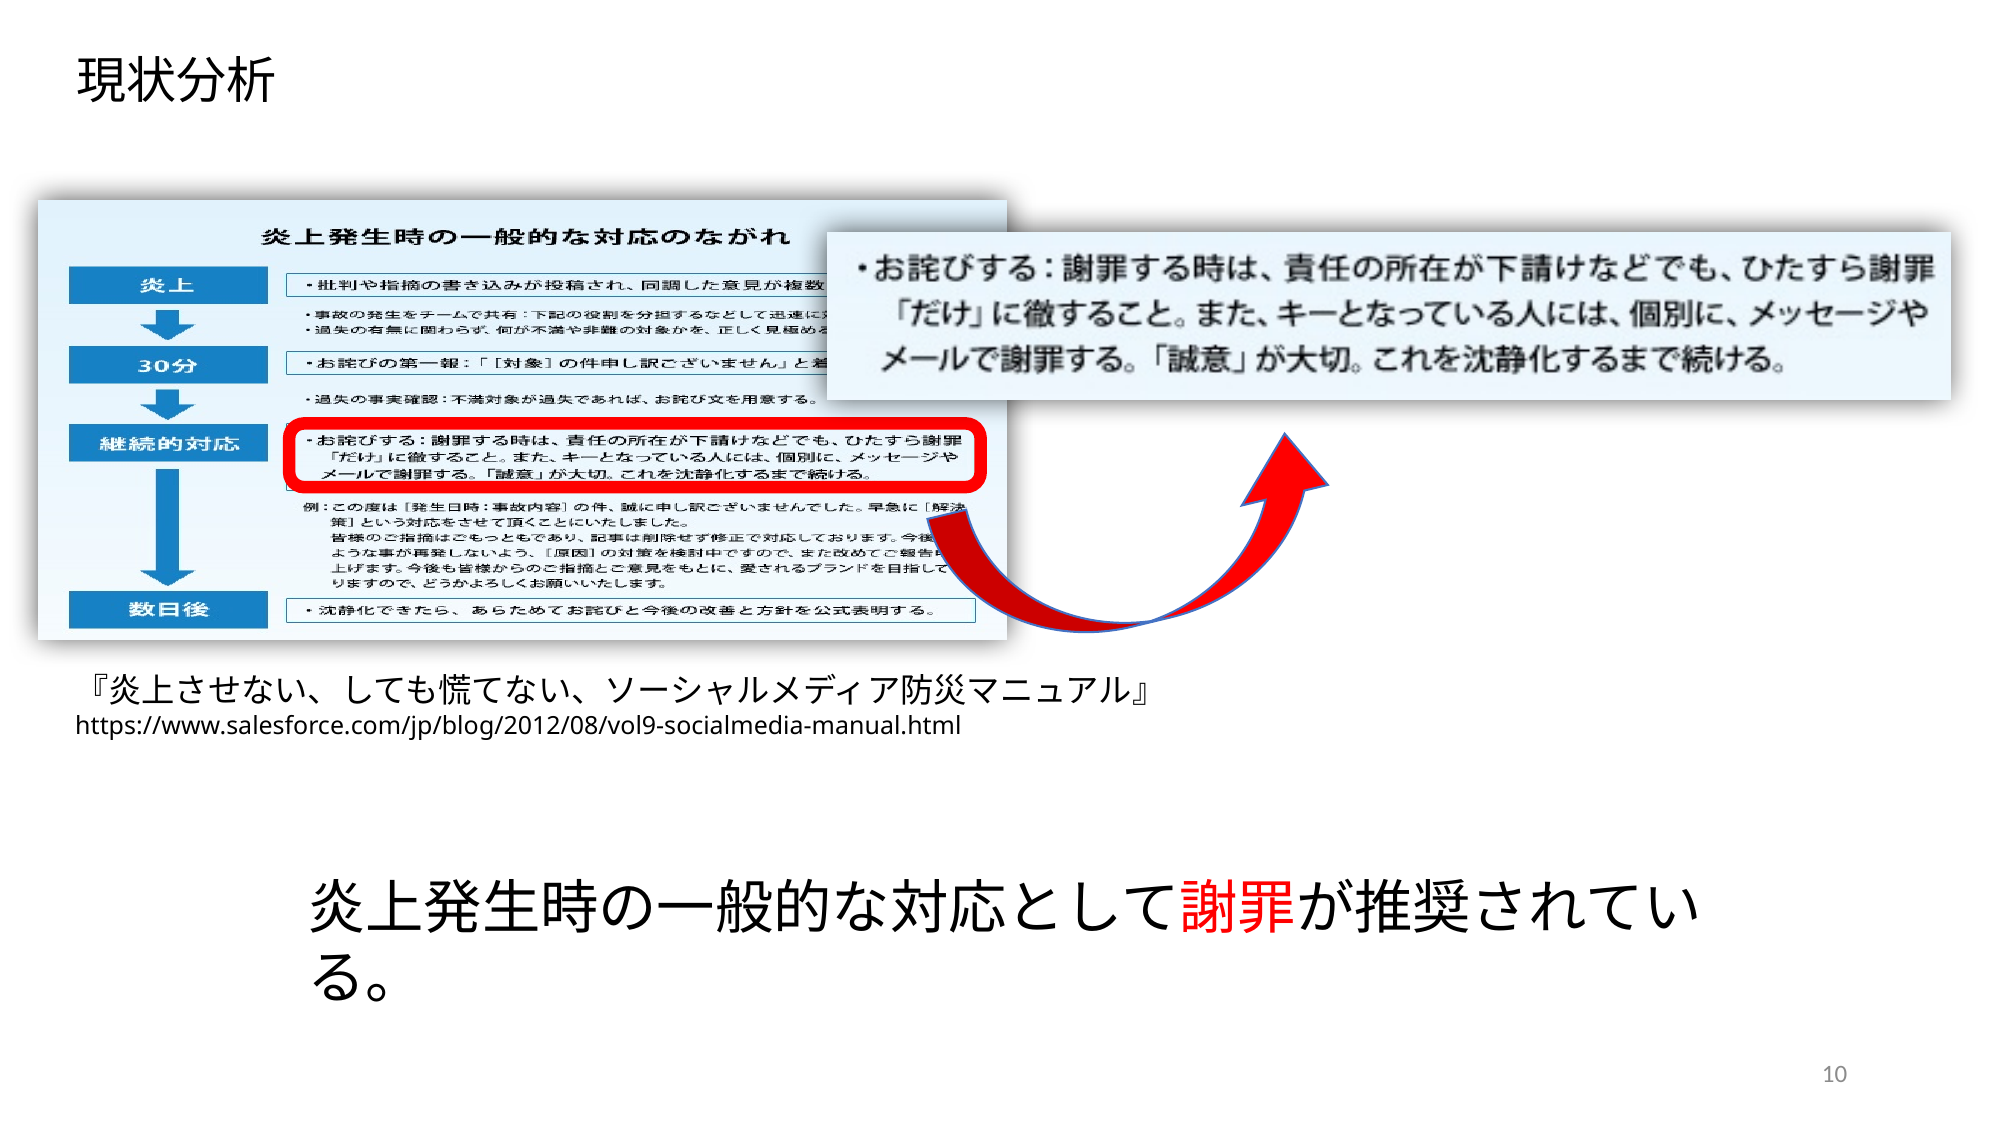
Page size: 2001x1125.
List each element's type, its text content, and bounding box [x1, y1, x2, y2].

text_box 『炎上させない、しても慌てない、ソーシャルメディア防災マニュアル』 https://www.salesforce.com/jp/blog/2012/08/vol9-socialmedia-manual.html [60, 661, 1204, 747]
text_box 炎上発生時の一般的な対応として謝罪が推奨されている。 [292, 862, 1722, 1018]
text_box [1007, 431, 1330, 634]
slide_number 10 [1412, 1042, 1863, 1103]
picture [827, 232, 1951, 400]
text_box 現状分析 [61, 40, 292, 116]
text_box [29, 200, 1007, 640]
